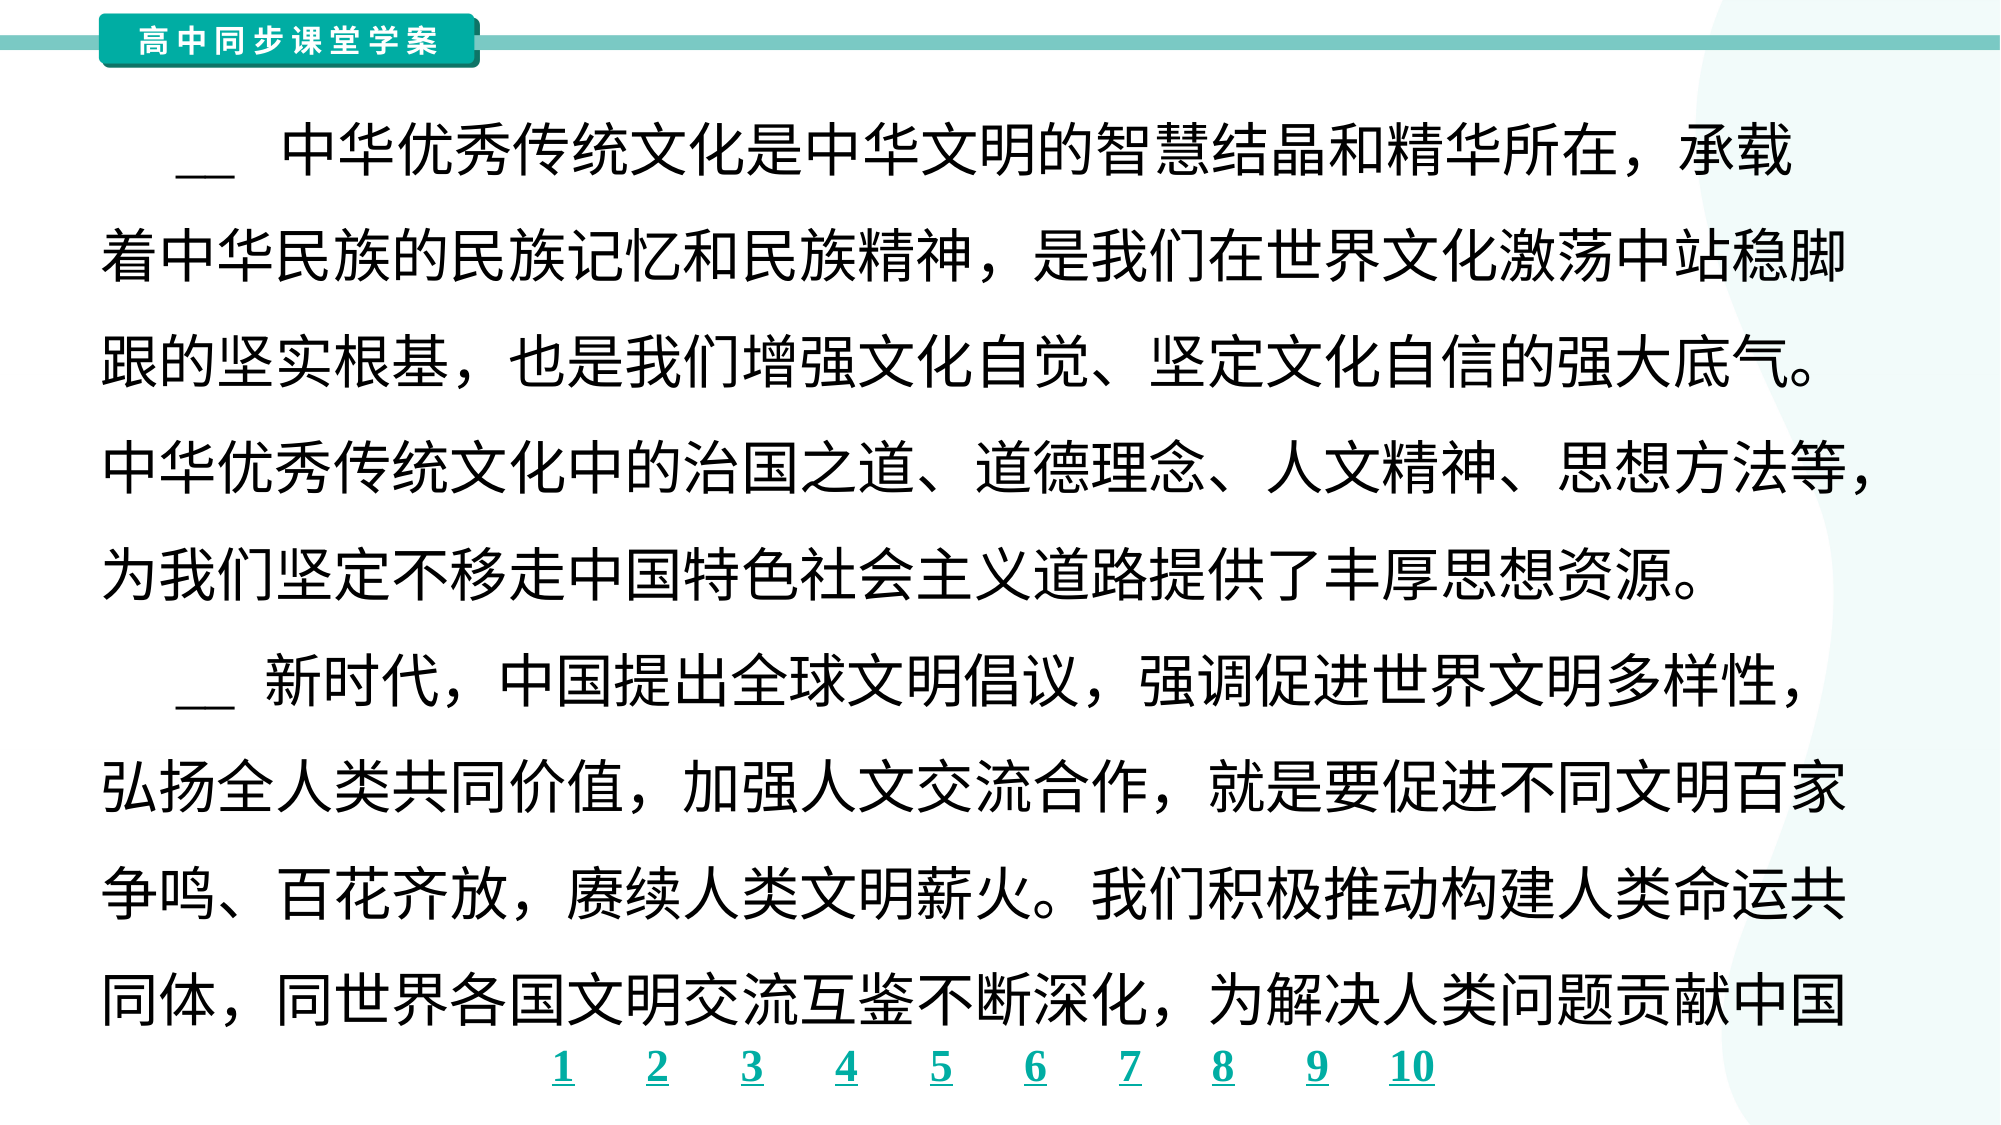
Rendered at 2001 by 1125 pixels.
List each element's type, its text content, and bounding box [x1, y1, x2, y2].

text_box __ 中华优秀传统文化是中华文明的智慧结晶和精华所在，承载 着中华民族的民族记忆和民族精神，是我们在世界文化激荡中站稳脚 跟的坚实根基，也是我们增强文化自觉、坚定文化自信的强大底气。 中华优秀传统文化中的治国之道、道德理念、人文精神、思想方法等， 为我们坚定不移走中国特色社会主义道路提供了丰厚思想资源。 __ 新时代，中国提出全球文明倡议，强调促进世界文明多样性， 弘扬全人类共同价值，加强人文交流合作，就是要促进不同文明百家 争鸣、百花齐放，赓续人类文明薪火。我们积极推动构建人类命运共 同体，同世界各国文明交流互鉴不断深化，为解决人类问题贡献中国 [100, 76, 1899, 1033]
picture [0, 0, 2000, 1125]
